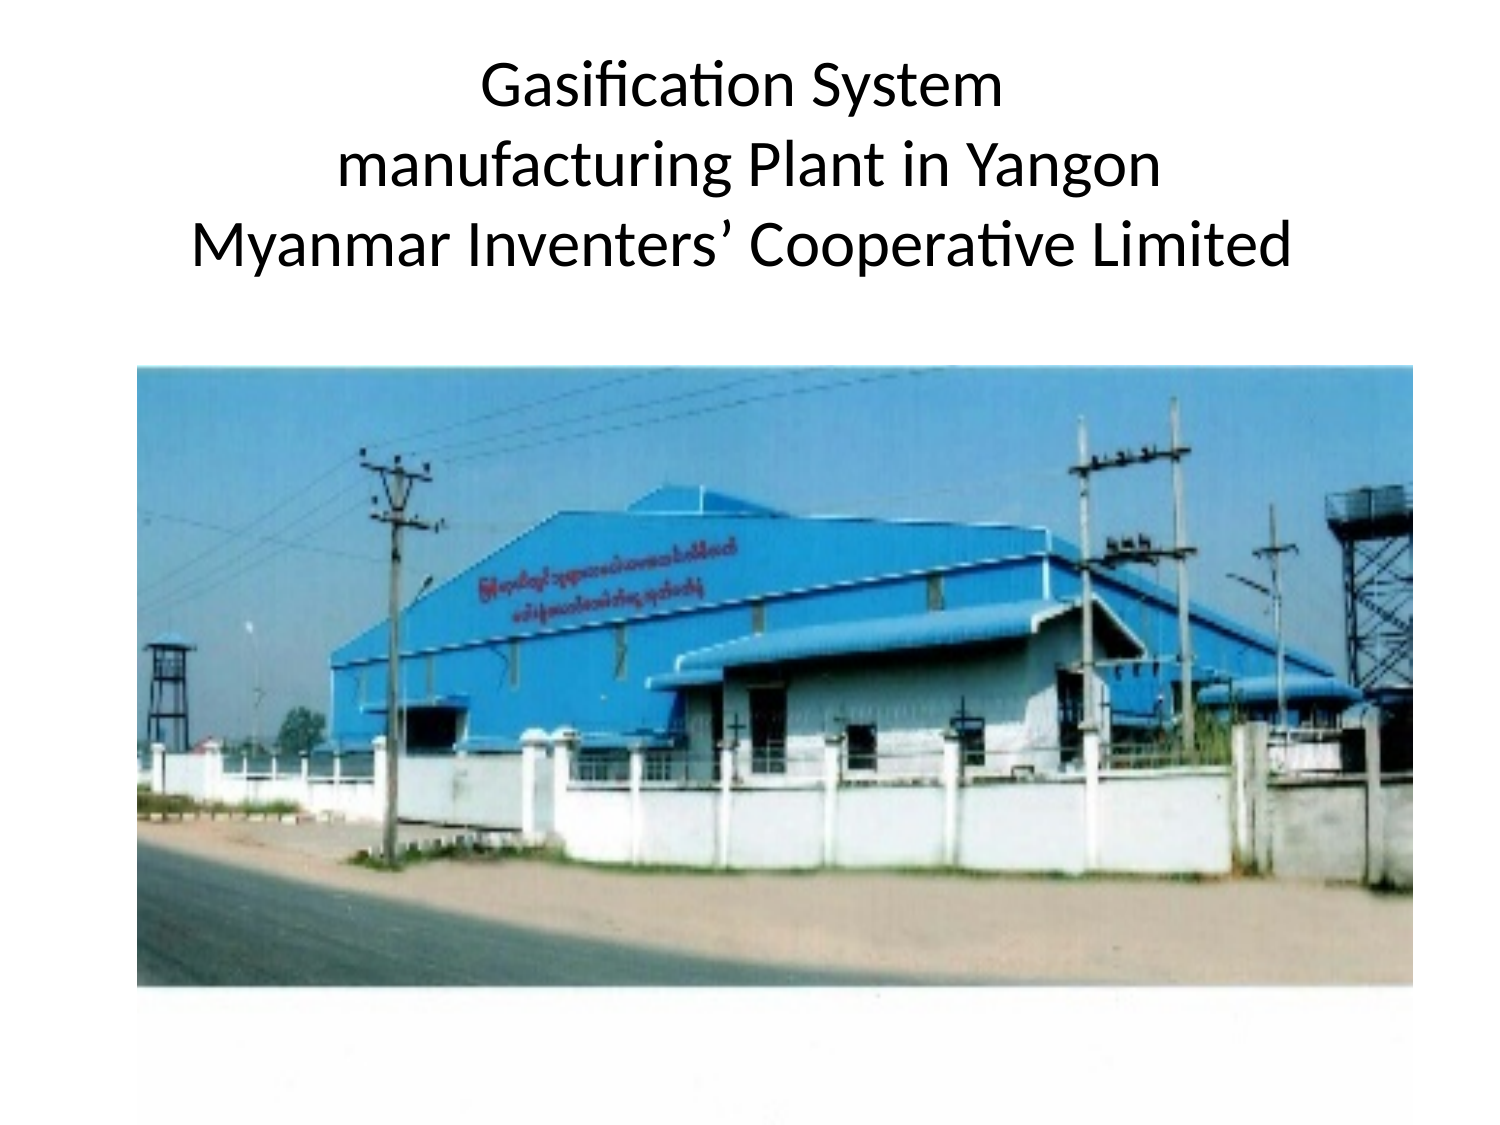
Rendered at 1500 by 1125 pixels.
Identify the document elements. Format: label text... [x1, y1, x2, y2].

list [137, 364, 1413, 1125]
title Gasification System manufacturing Plant in Yangon Myanmar Inventers’ Cooperative Limited [75, 45, 1425, 275]
